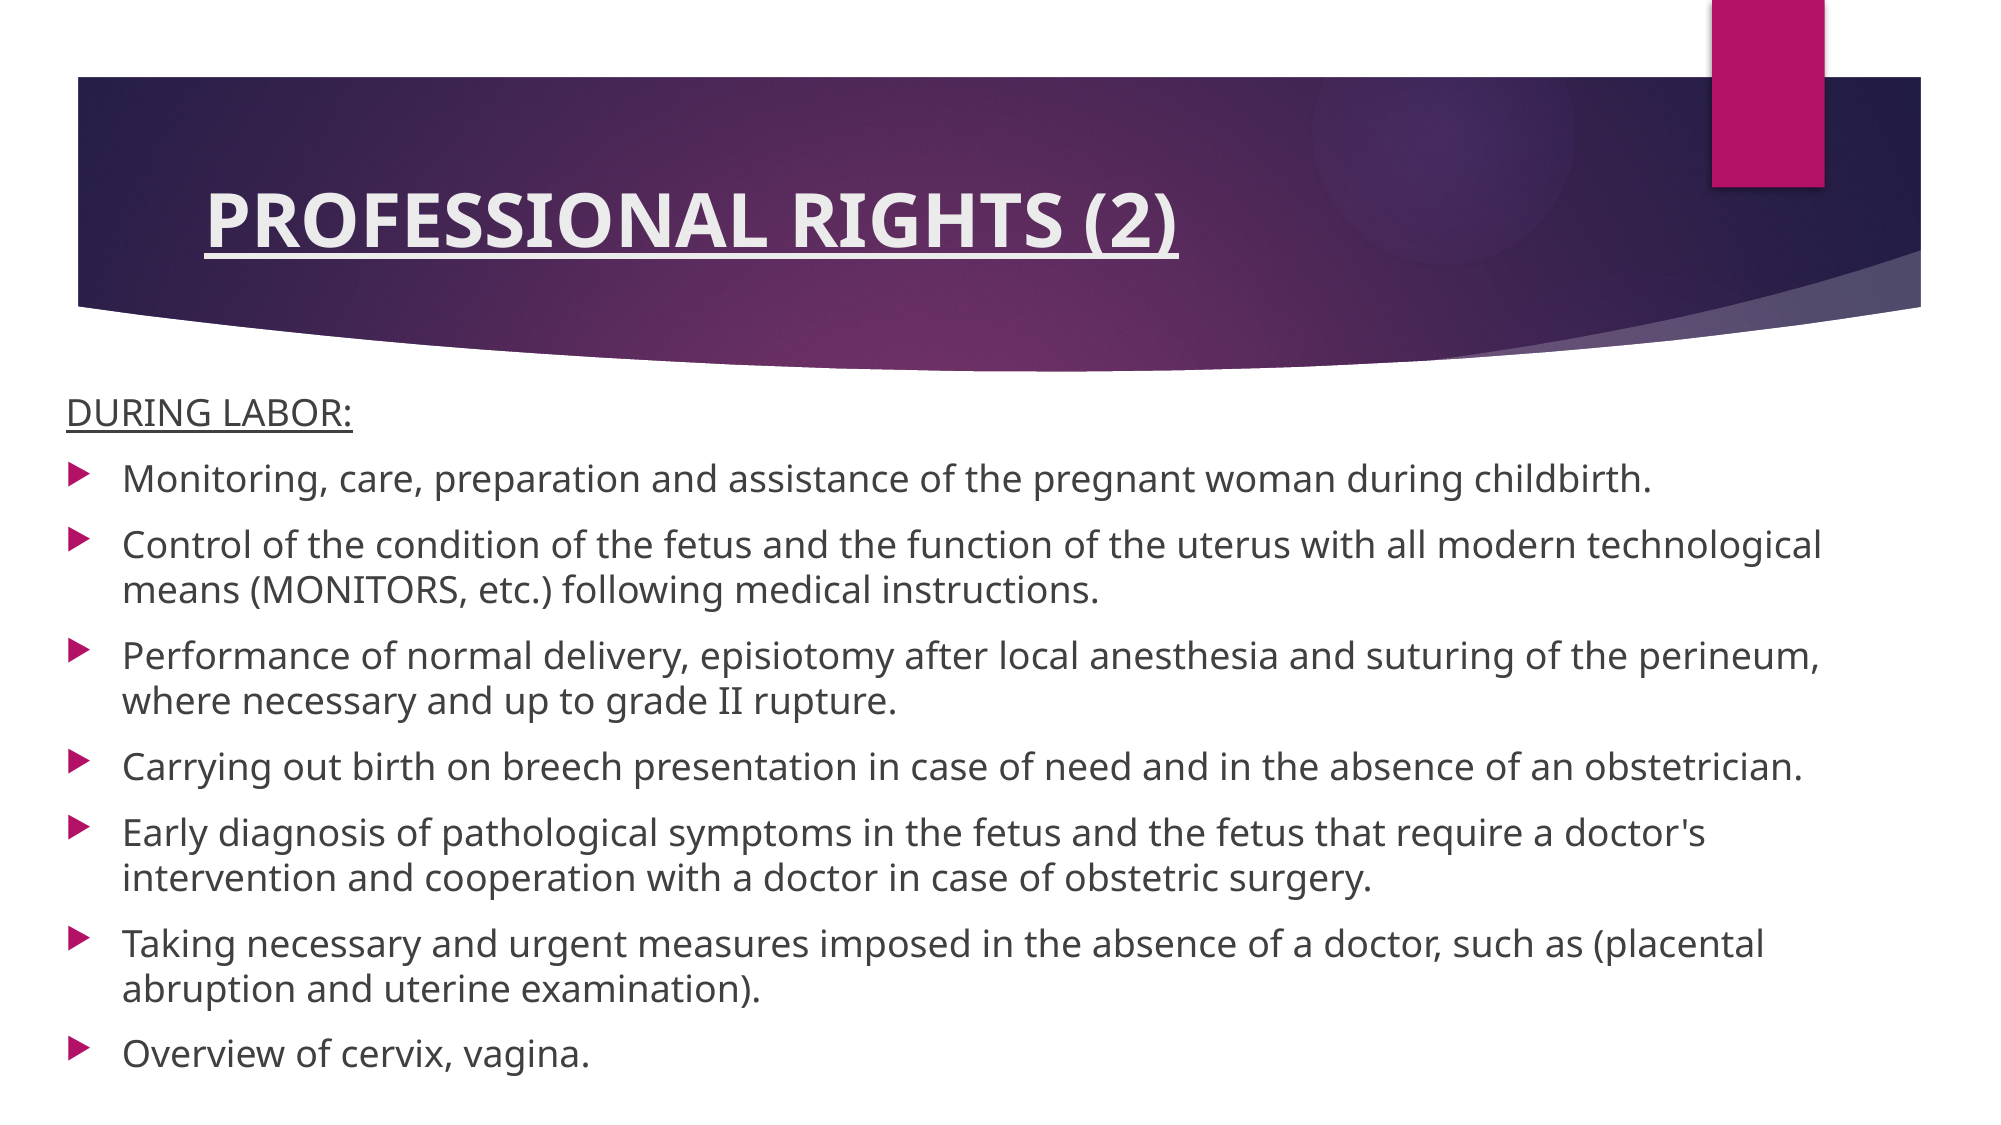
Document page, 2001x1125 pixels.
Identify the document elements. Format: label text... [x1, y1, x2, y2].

title PROFESSIONAL RIGHTS (2) [189, 159, 1627, 276]
list DURING LABOR: Monitoring, care, preparation and assistance of the pregnant woman during childbirth. Control of the condition of the fetus and the function of the uterus with all modern technological means (MONITORS, etc.) following medical instructions. Performance of normal delivery, episiotomy after local anesthesia and suturing of the perineum, where necessary and up to grade II rupture. Carrying out birth on breech presentation in case of need and in the absence of an obstetrician. Early diagnosis of pathological symptoms in the fetus and the fetus that require a doctor's intervention and cooperation with a doctor in case of obstetric surgery. Taking necessary and urgent measures imposed in the absence of a doctor, such as (placental abruption and uterine examination). Overview of cervix, vagina. [50, 381, 1933, 1082]
